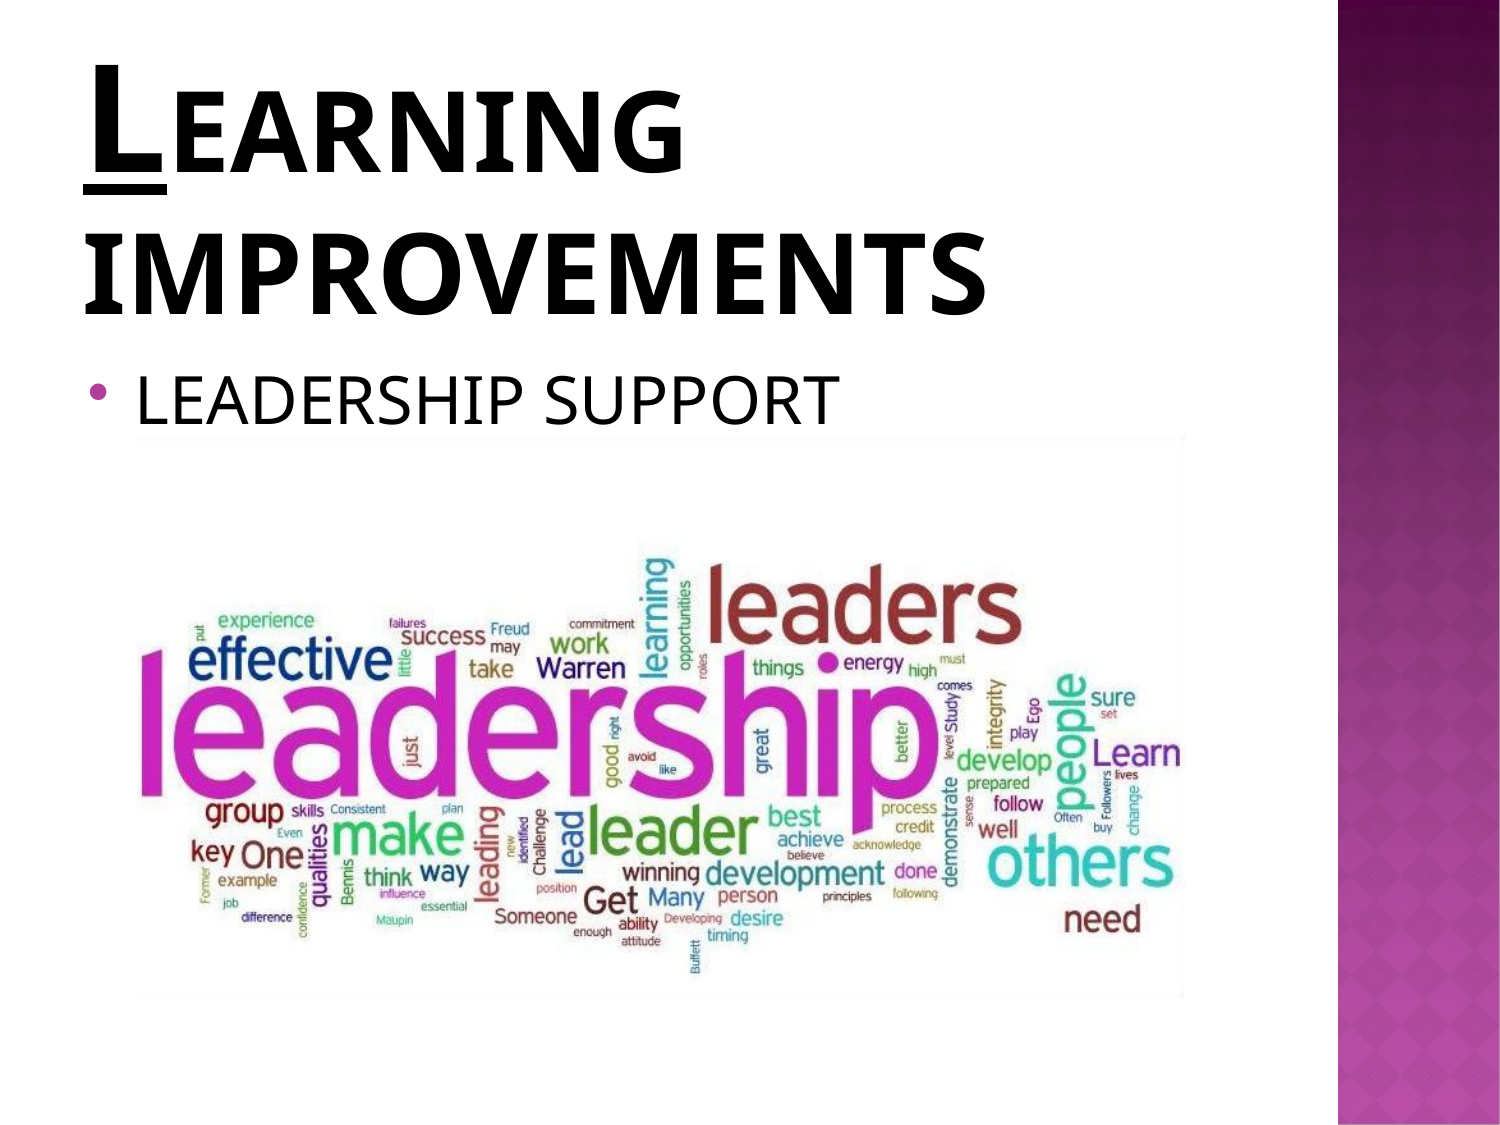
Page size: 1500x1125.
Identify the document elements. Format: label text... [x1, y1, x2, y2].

list LEADERSHIP SUPPORT [74, 349, 1263, 1068]
picture [1337, 0, 1500, 1125]
title Learning improvements [75, 0, 1325, 338]
picture [137, 437, 1185, 999]
